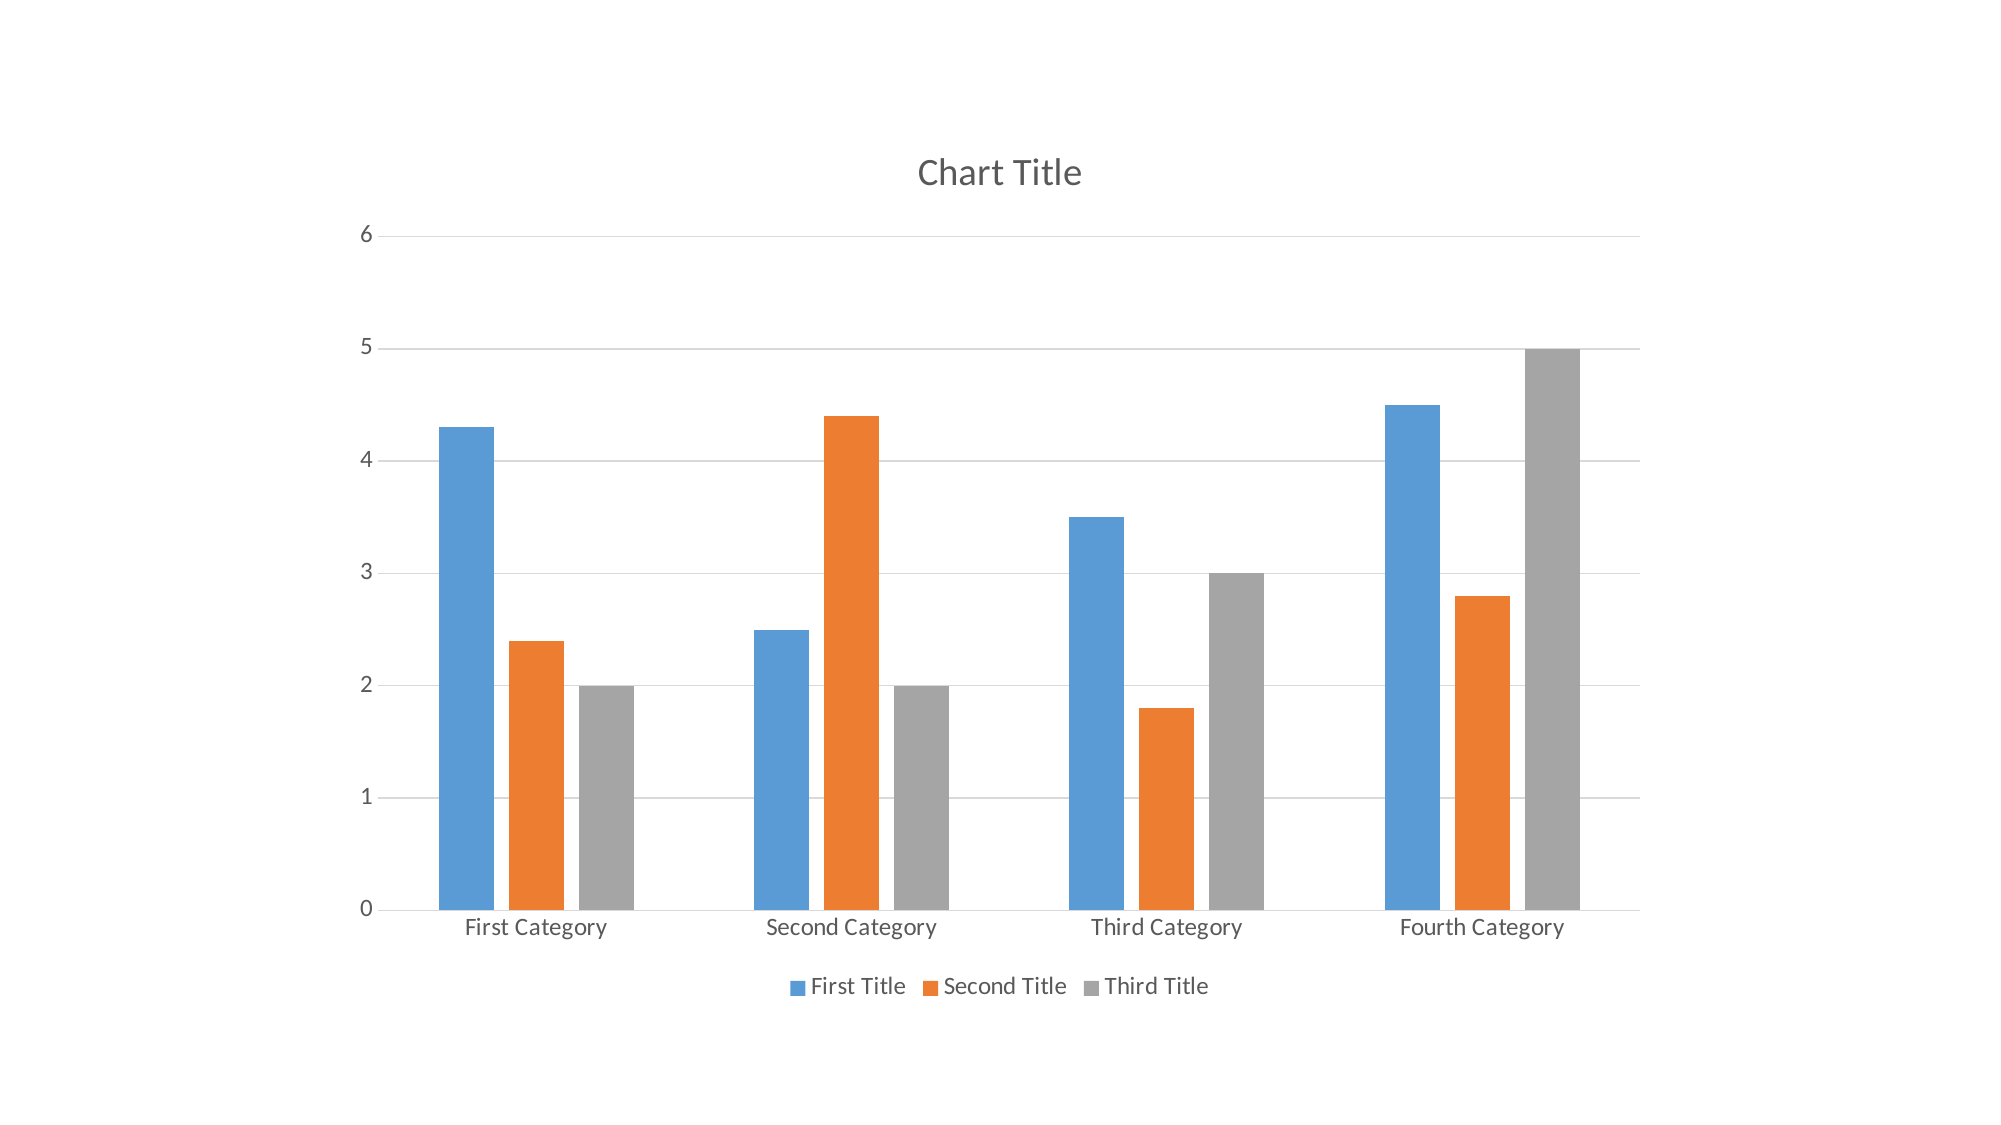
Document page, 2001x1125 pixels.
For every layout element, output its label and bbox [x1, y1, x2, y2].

chart [333, 117, 1667, 1007]
